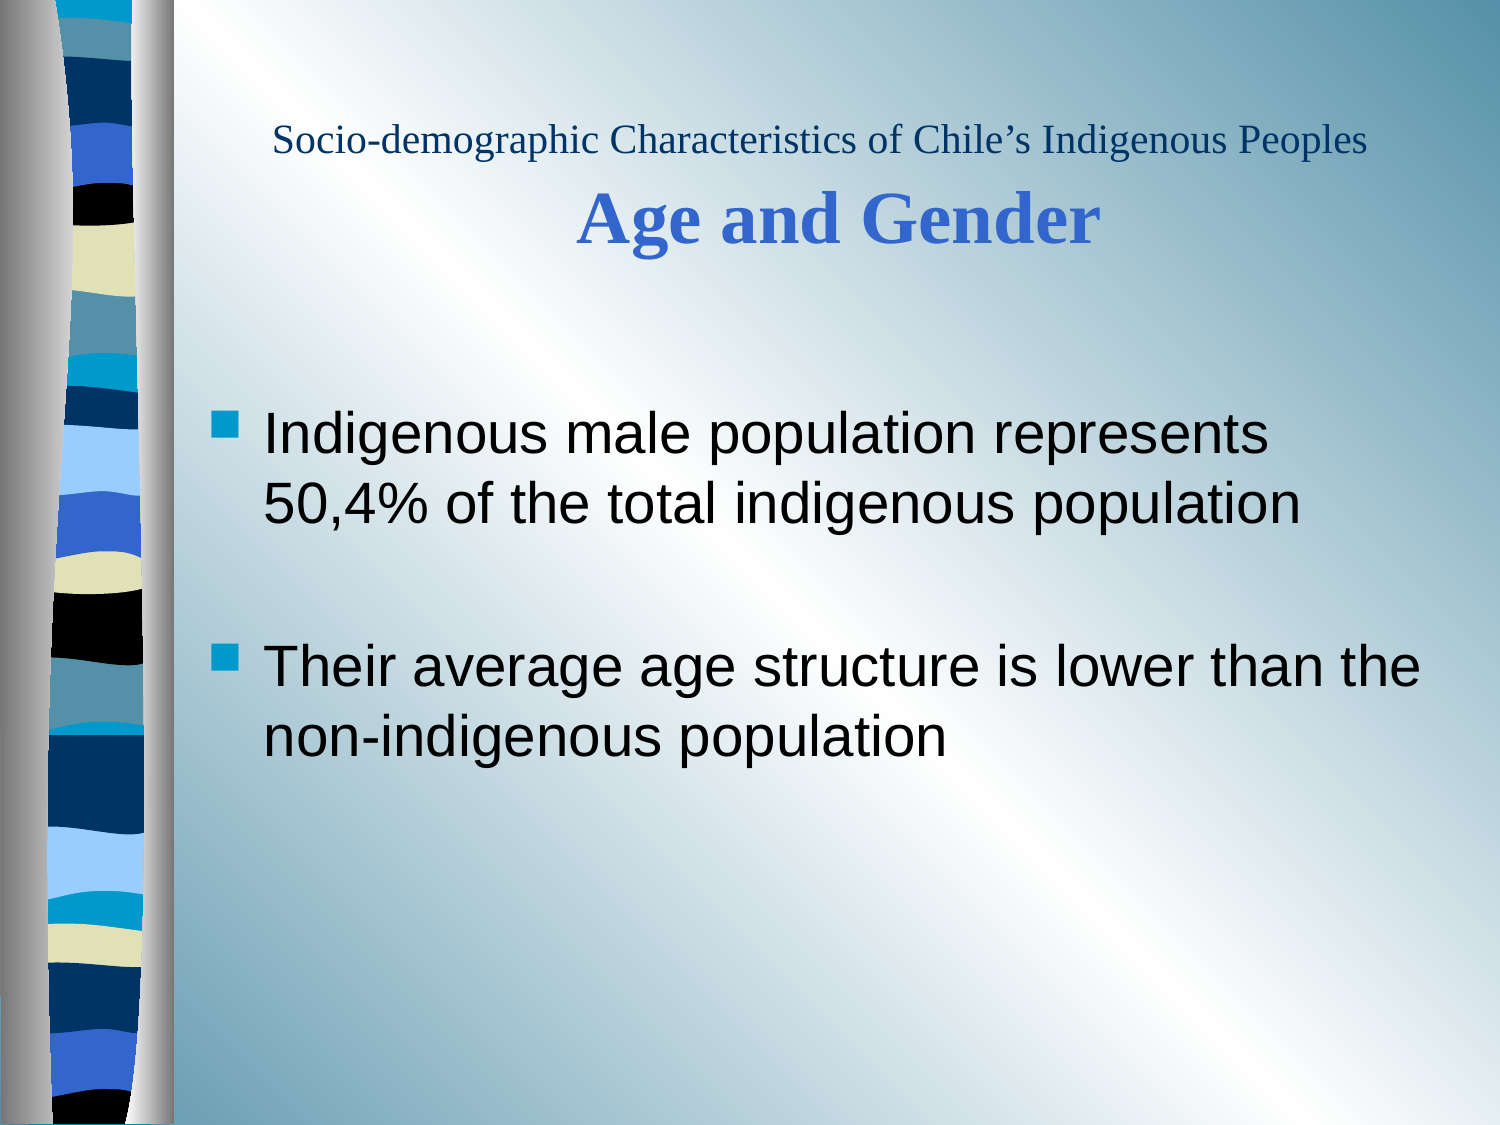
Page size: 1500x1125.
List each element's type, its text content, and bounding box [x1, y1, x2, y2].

list Indigenous male population represents 50,4% of the total indigenous population Their average age structure is lower than the non-indigenous population [192, 387, 1468, 1001]
title Socio-demographic Characteristics of Chile’s Indigenous Peoples Age and Gender [192, 74, 1468, 263]
